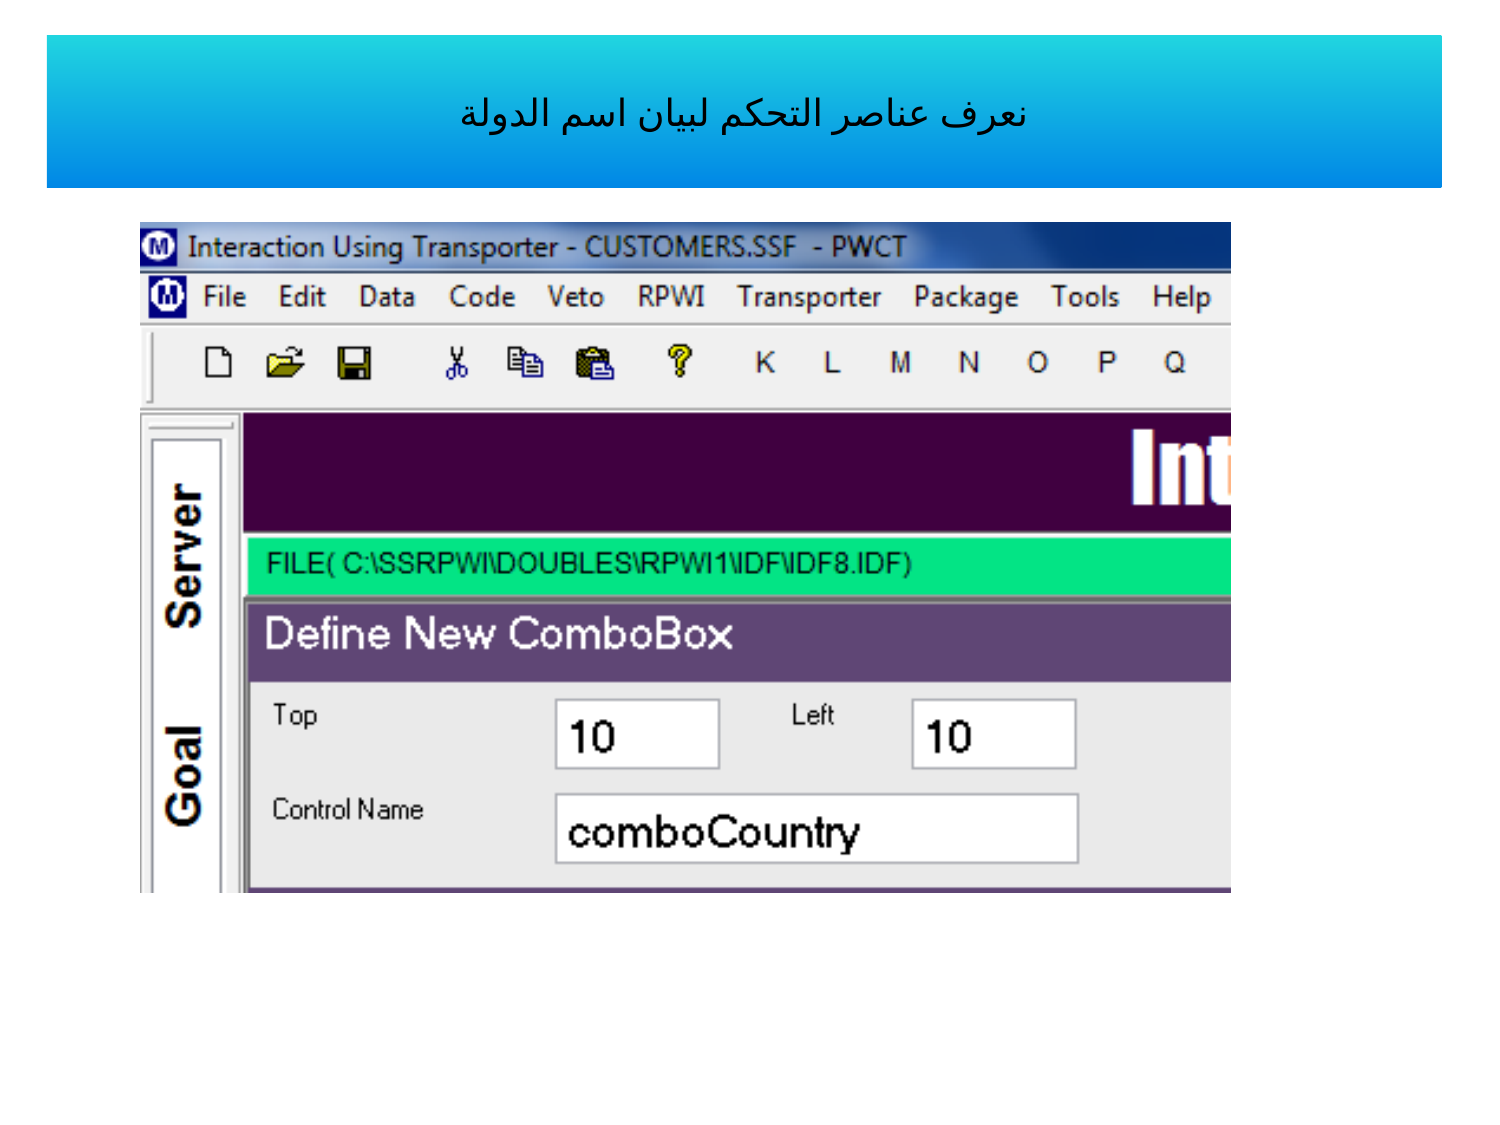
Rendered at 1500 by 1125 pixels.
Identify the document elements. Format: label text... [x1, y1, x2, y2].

title نعرف عناصر التحكم لبيان اسم الدولة [46, 35, 1442, 188]
picture [140, 222, 1231, 893]
